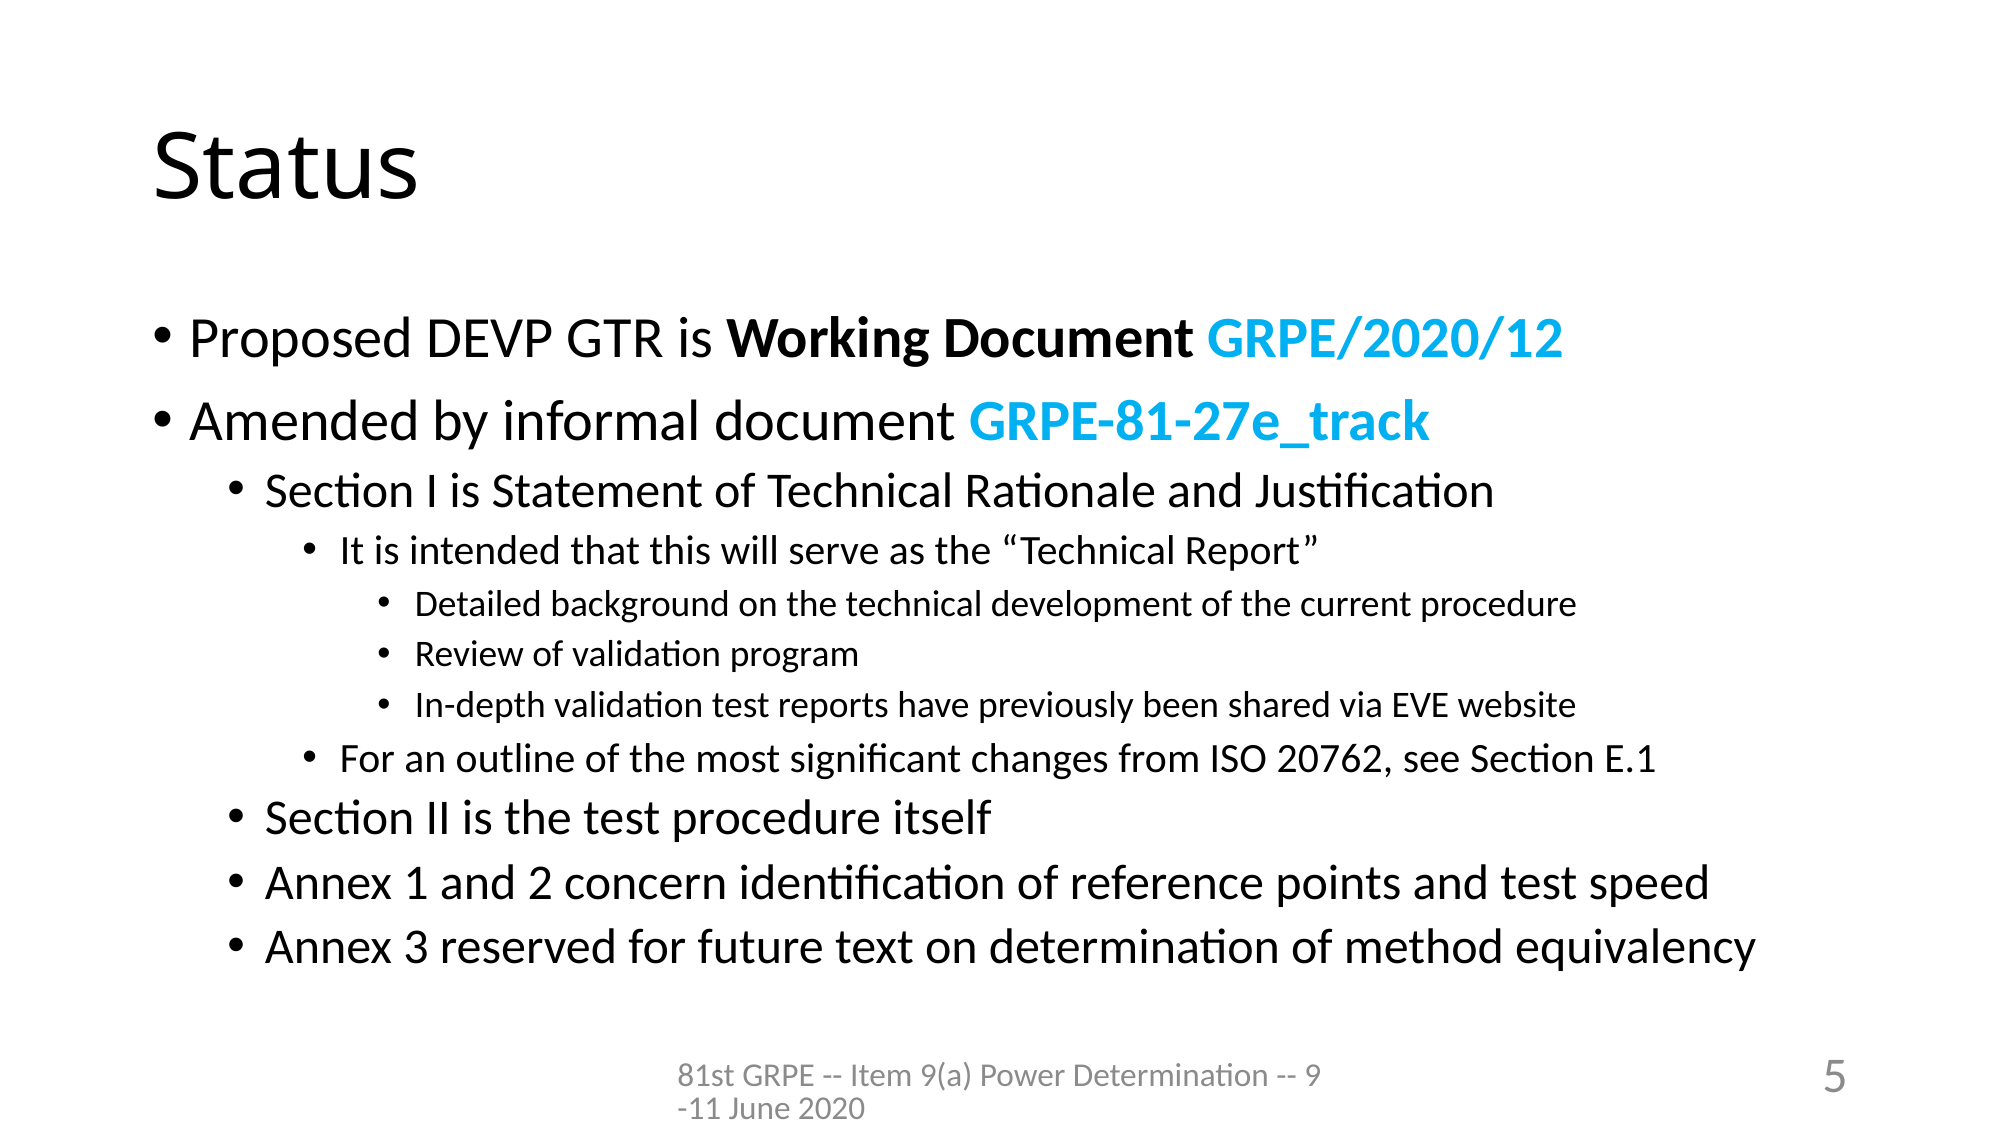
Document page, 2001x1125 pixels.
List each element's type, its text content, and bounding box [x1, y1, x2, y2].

footer 81st GRPE -- Item 9(a) Power Determination -- 9-11 June 2020 [662, 1042, 1338, 1103]
title Status [137, 59, 1863, 278]
slide_number 5 [1412, 1042, 1863, 1103]
list Proposed DEVP GTR is Working Document GRPE/2020/12 Amended by informal document GRPE-81-27e_track Section I is Statement of Technical Rationale and Justification It is intended that this will serve as the “Technical Report” Detailed background on the technical development of the current procedure Review of validation program In-depth validation test reports have previously been shared via EVE website For an outline of the most significant changes from ISO 20762, see Section E.1 Section II is the test procedure itself Annex 1 and 2 concern identification of reference points and test speed Annex 3 reserved for future text on determination of method equivalency [137, 299, 1863, 1014]
